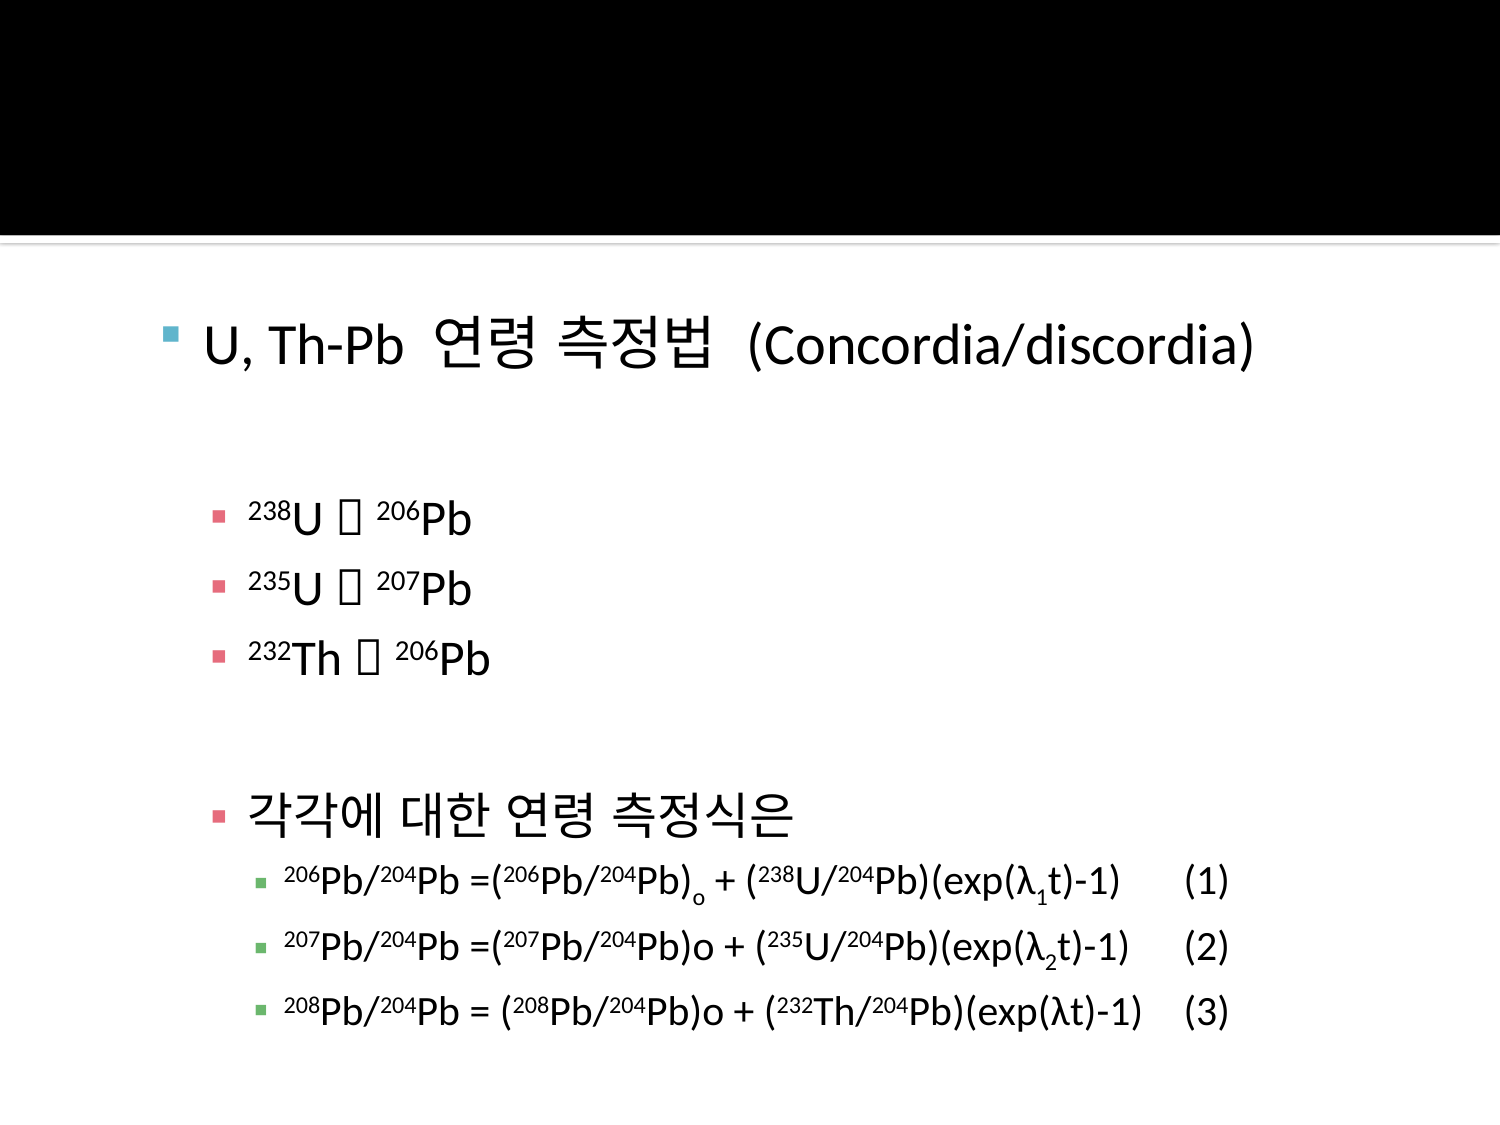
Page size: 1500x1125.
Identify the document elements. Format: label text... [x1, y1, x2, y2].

list U, Th-Pb 연령 측정법 (Concordia/discordia) 238U  206Pb 235U  207Pb 232Th  206Pb 각각에 대한 연령 측정식은 206Pb/204Pb =(206Pb/204Pb)o + (238U/204Pb)(exp(λ1t)-1) (1) 207Pb/204Pb =(207Pb/204Pb)o + (235U/204Pb)(exp(λ2t)-1) (2) 208Pb/204Pb = (208Pb/204Pb)o + (232Th/204Pb)(exp(λt)-1) (3) [75, 291, 1471, 1050]
